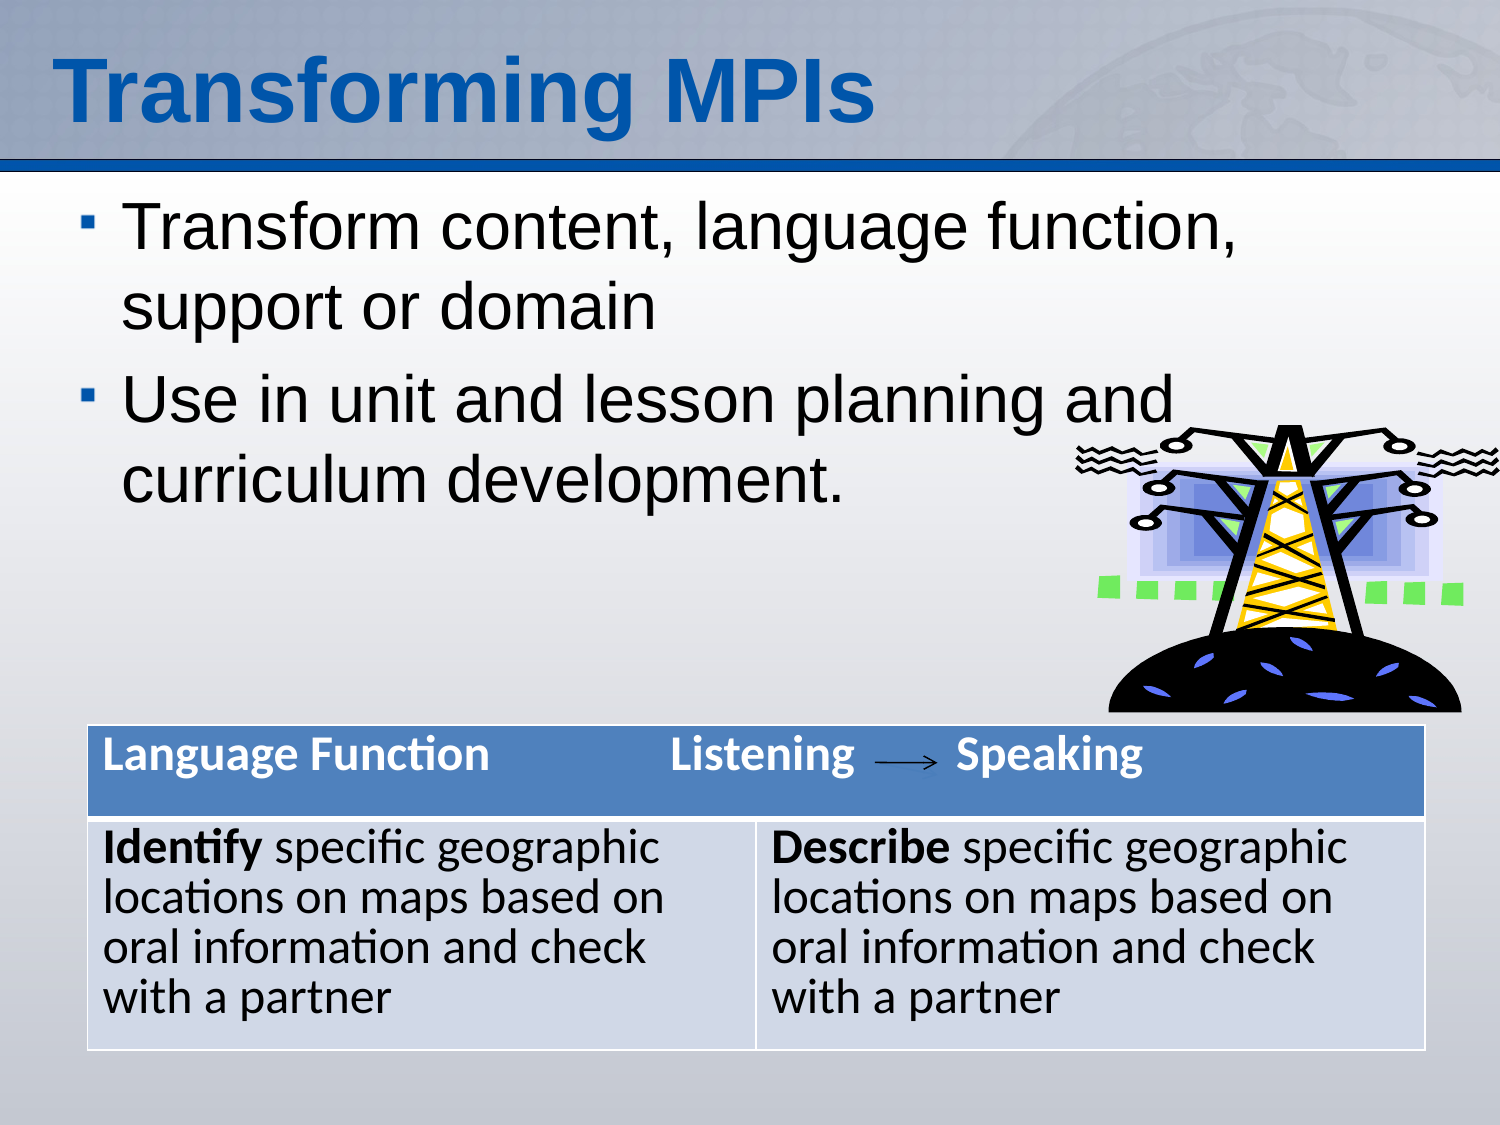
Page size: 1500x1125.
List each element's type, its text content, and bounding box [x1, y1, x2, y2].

title Transforming MPIs [37, 0, 1381, 173]
table_cell Identify specific geographic locations on maps based on oral information and check with a partner [88, 822, 755, 1049]
table_cell Describe specific geographic locations on maps based on oral information and check with a partner [757, 822, 1424, 1049]
list Transform content, language function, support or domain Use in unit and lesson planning and curriculum development. [49, 174, 1393, 563]
table_header Language Function Listening Speaking [88, 726, 1424, 816]
picture [0, 0, 1500, 1125]
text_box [874, 767, 938, 776]
